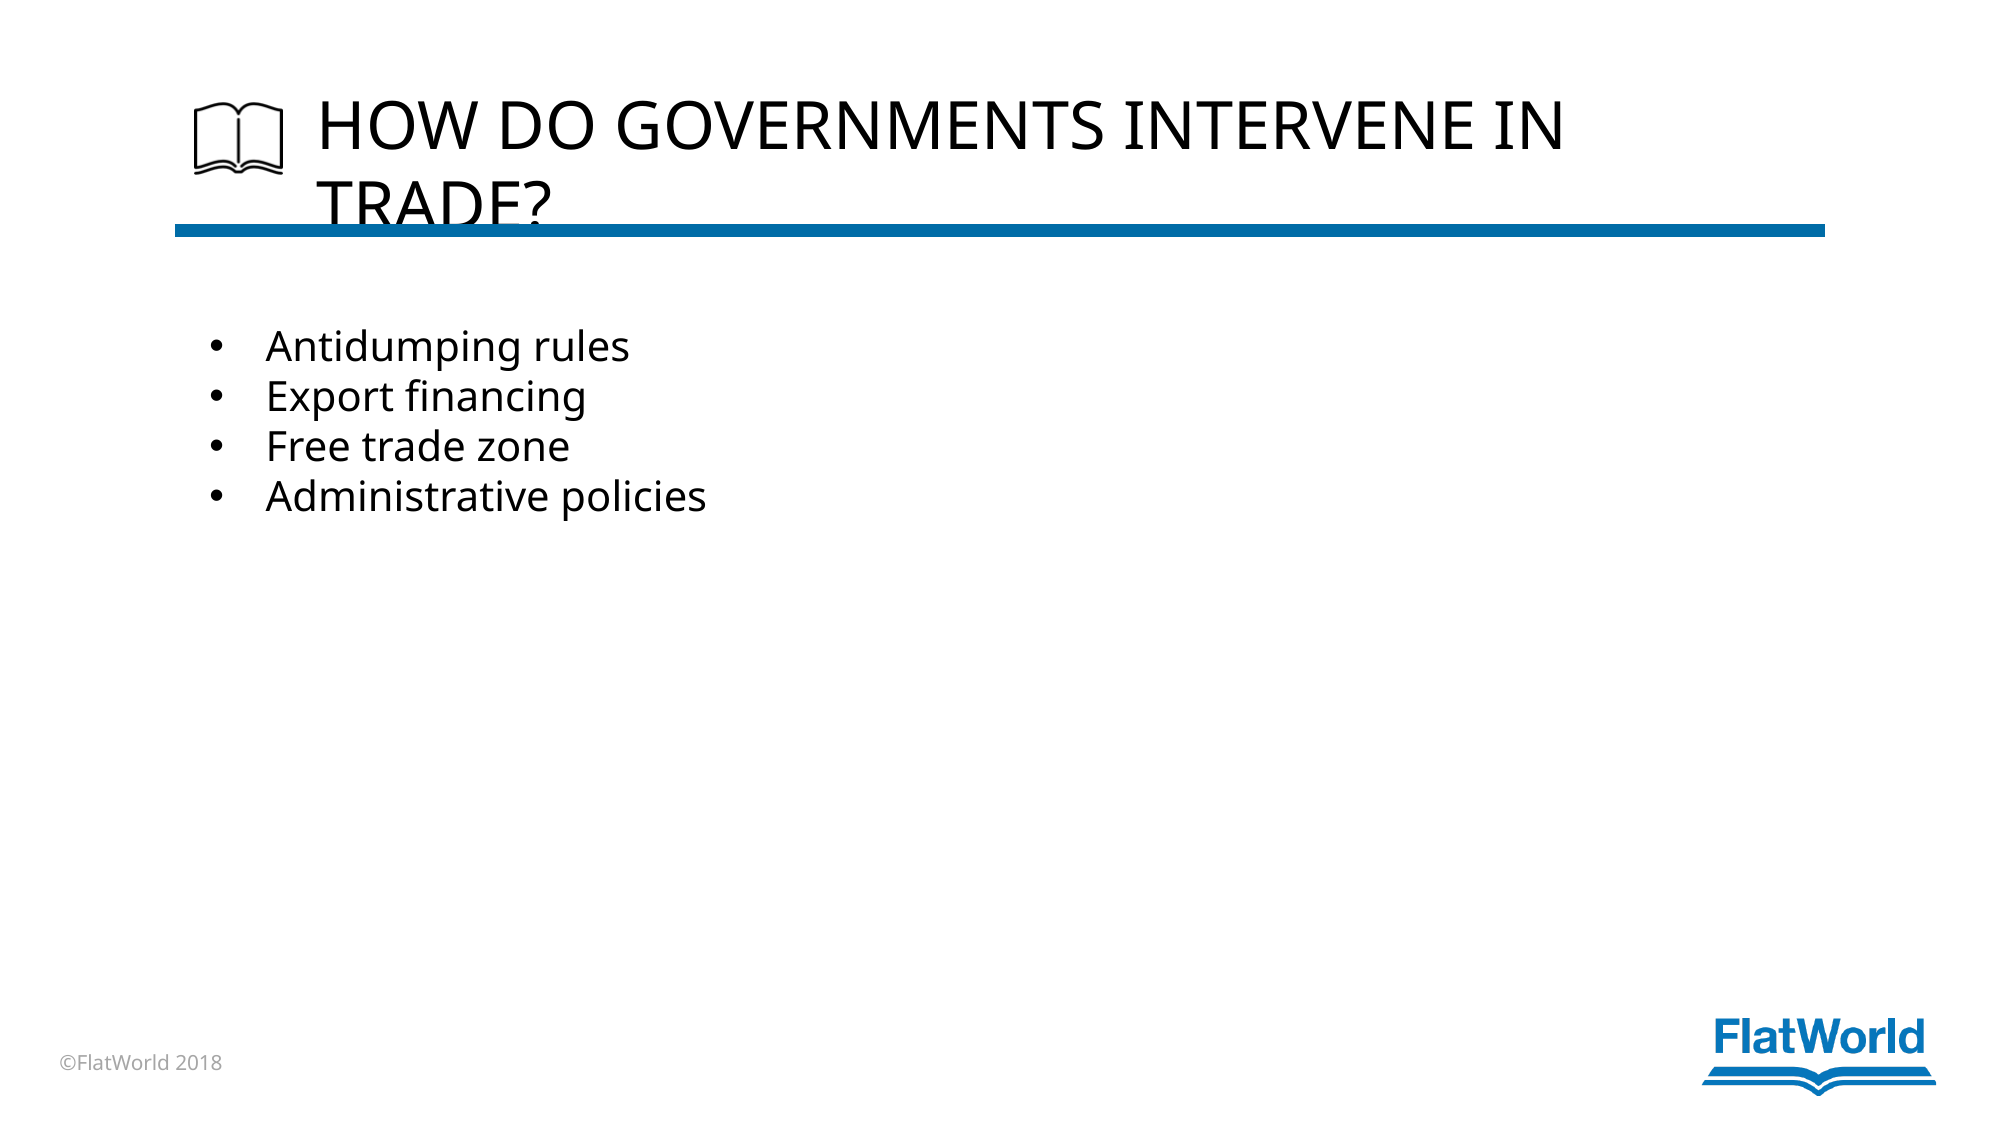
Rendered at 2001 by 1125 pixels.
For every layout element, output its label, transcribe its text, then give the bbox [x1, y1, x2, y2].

title HOW DO GOVERNMENTS INTERVENE IN TRADE? [301, 75, 1825, 211]
subtitle Antidumping rules Export financing Free trade zone Administrative policies [194, 312, 1825, 673]
picture [194, 94, 283, 183]
